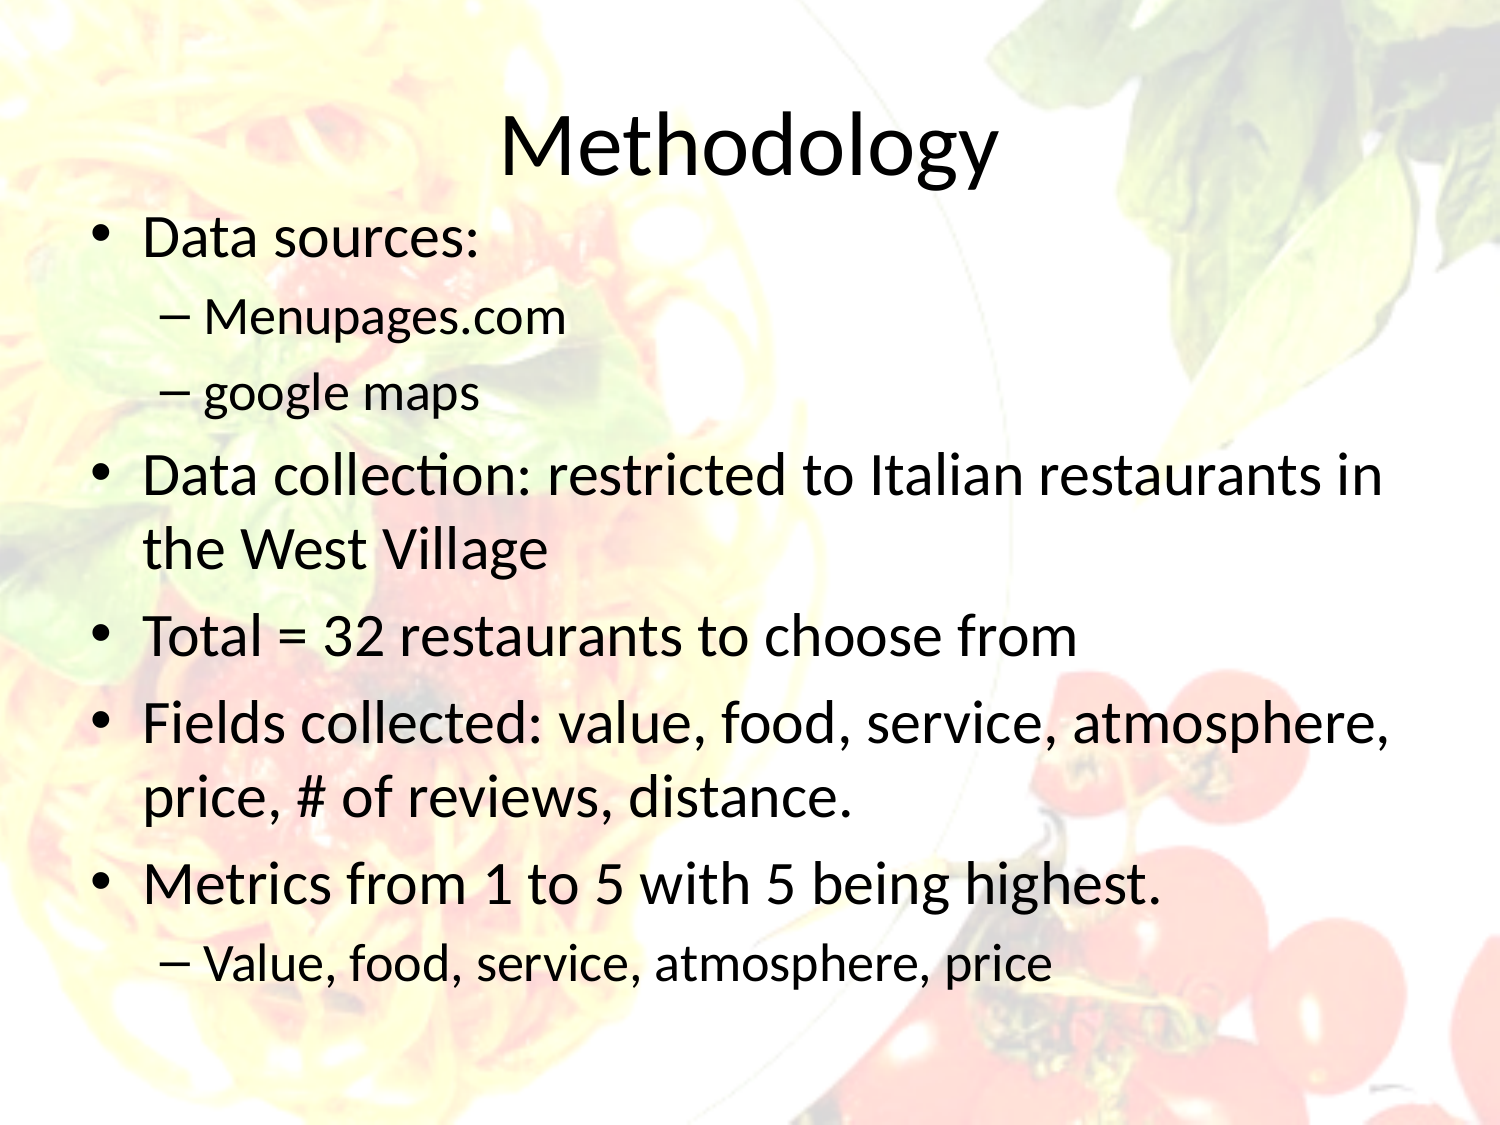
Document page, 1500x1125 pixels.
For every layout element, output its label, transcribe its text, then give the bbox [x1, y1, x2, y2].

list Data sources: Menupages.com google maps Data collection: restricted to Italian restaurants in the West Village Total = 32 restaurants to choose from Fields collected: value, food, service, atmosphere, price, # of reviews, distance. Metrics from 1 to 5 with 5 being highest. Value, food, service, atmosphere, price [75, 187, 1425, 1005]
title Methodology [75, 45, 1425, 187]
